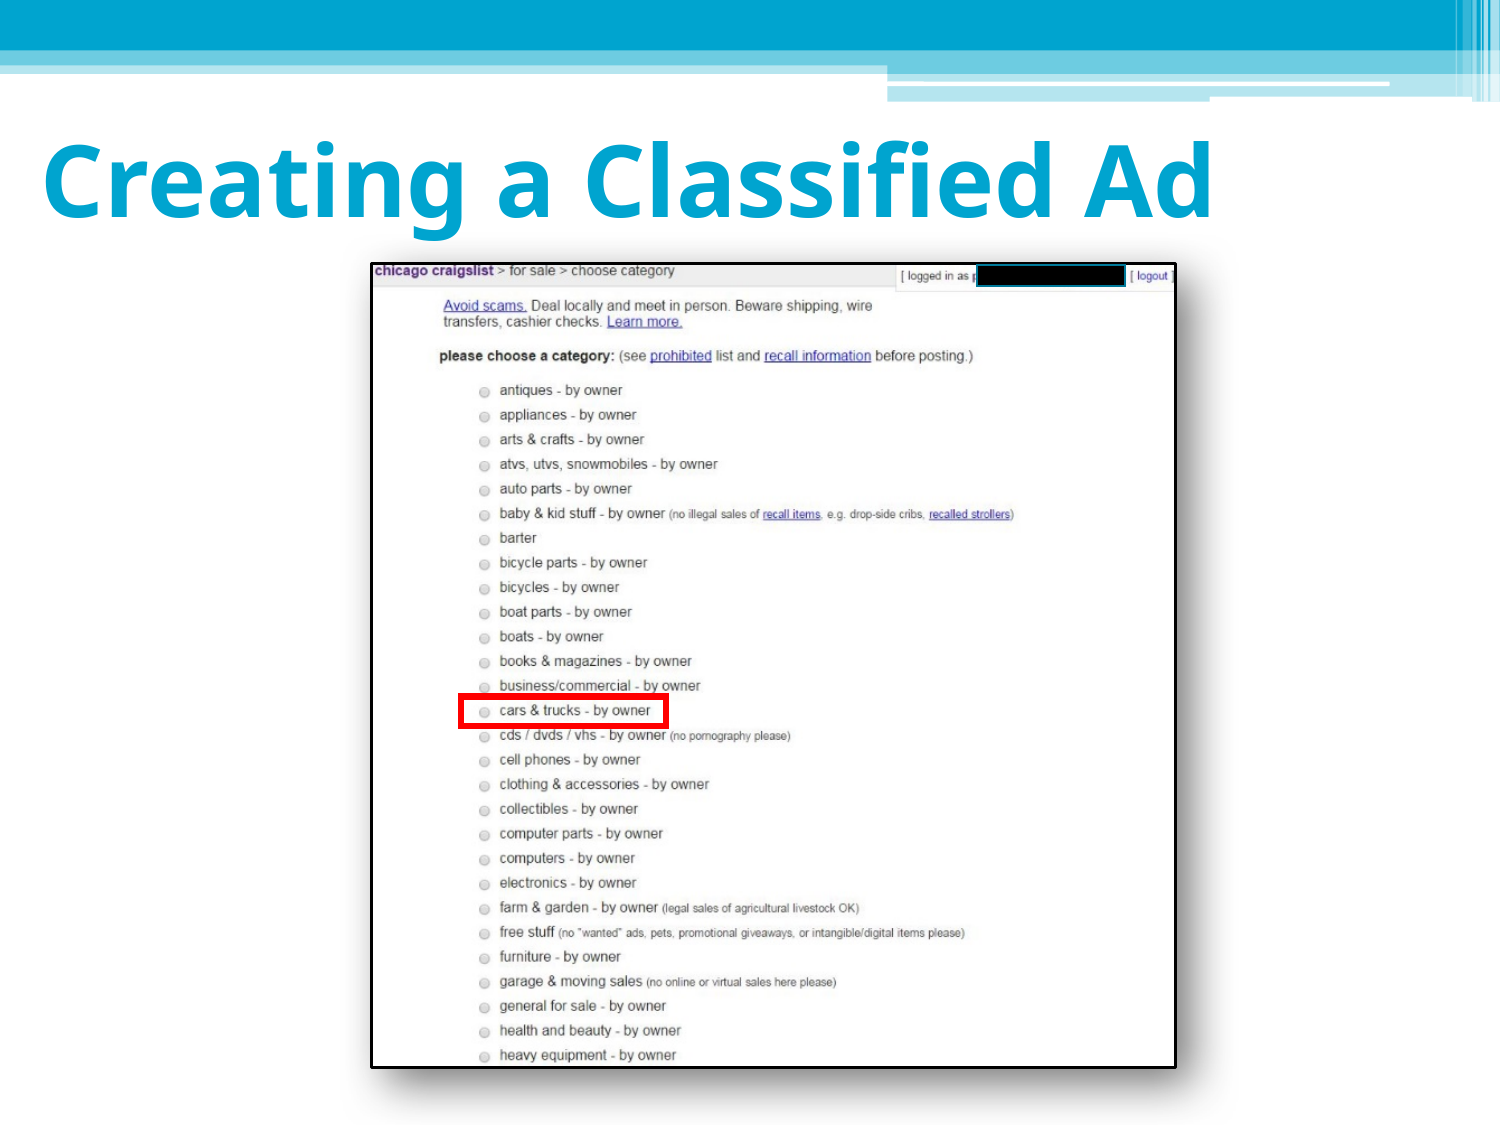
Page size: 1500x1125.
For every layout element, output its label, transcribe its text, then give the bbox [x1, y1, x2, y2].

title Creating a Classified Ad [25, 89, 1376, 265]
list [373, 264, 1175, 1067]
